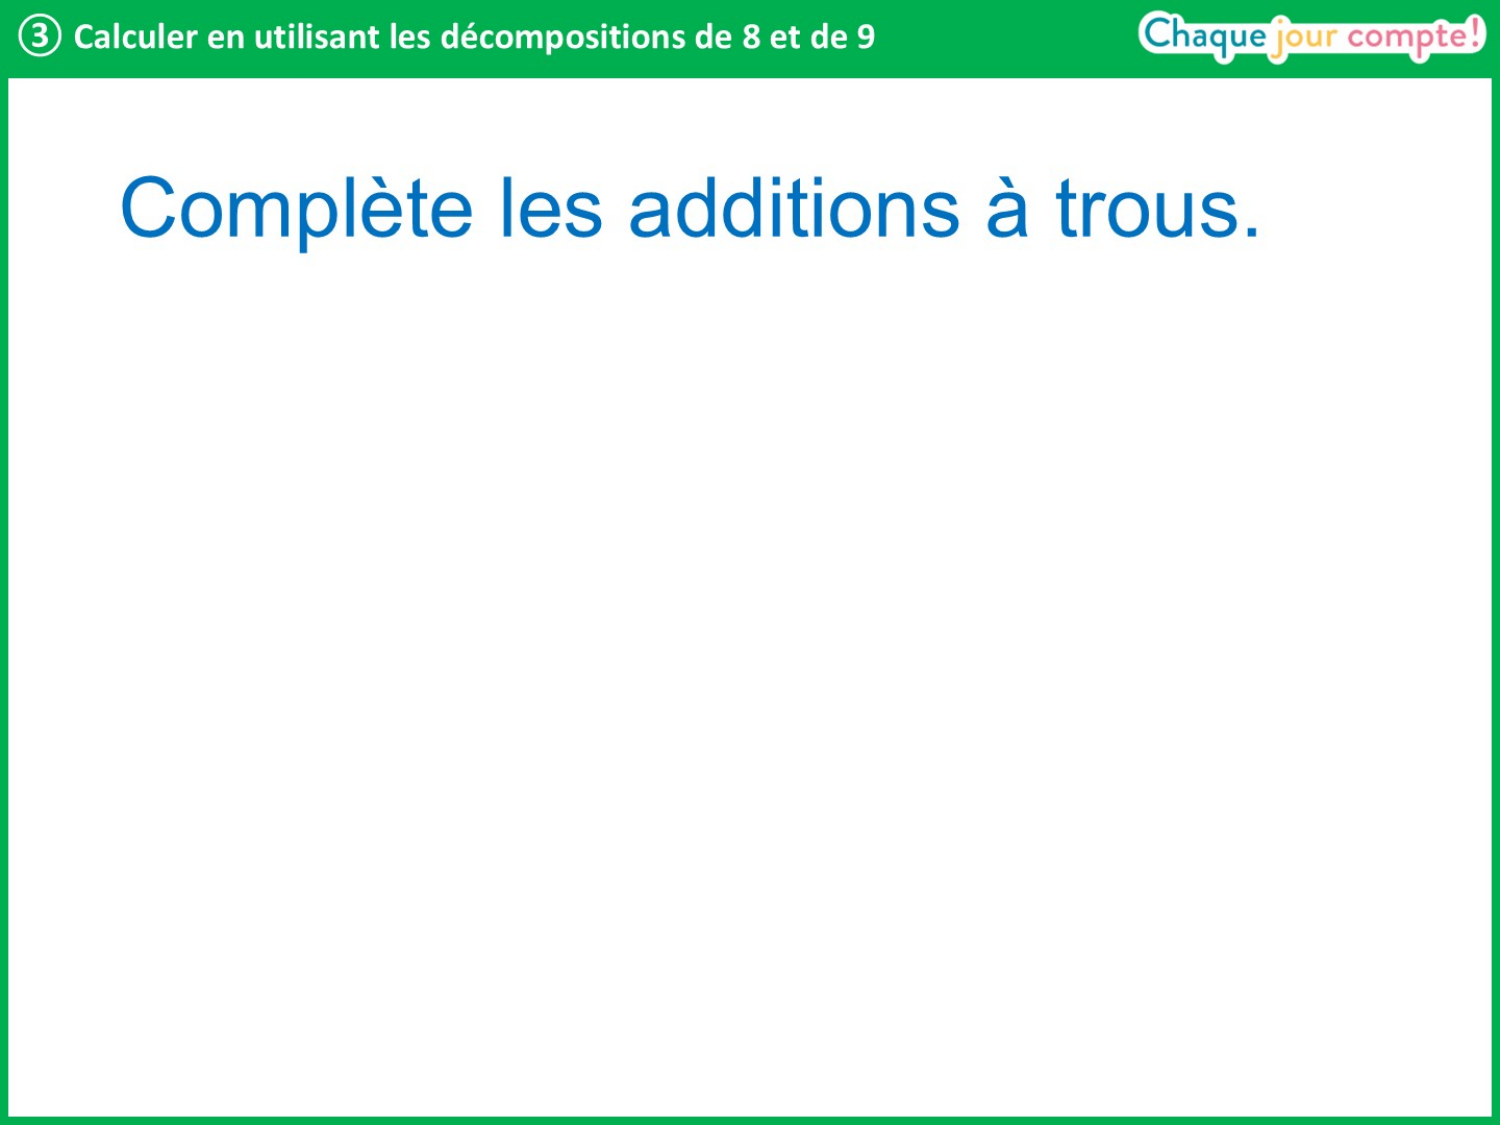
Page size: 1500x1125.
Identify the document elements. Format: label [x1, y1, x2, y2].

list [0, 0, 1500, 1125]
